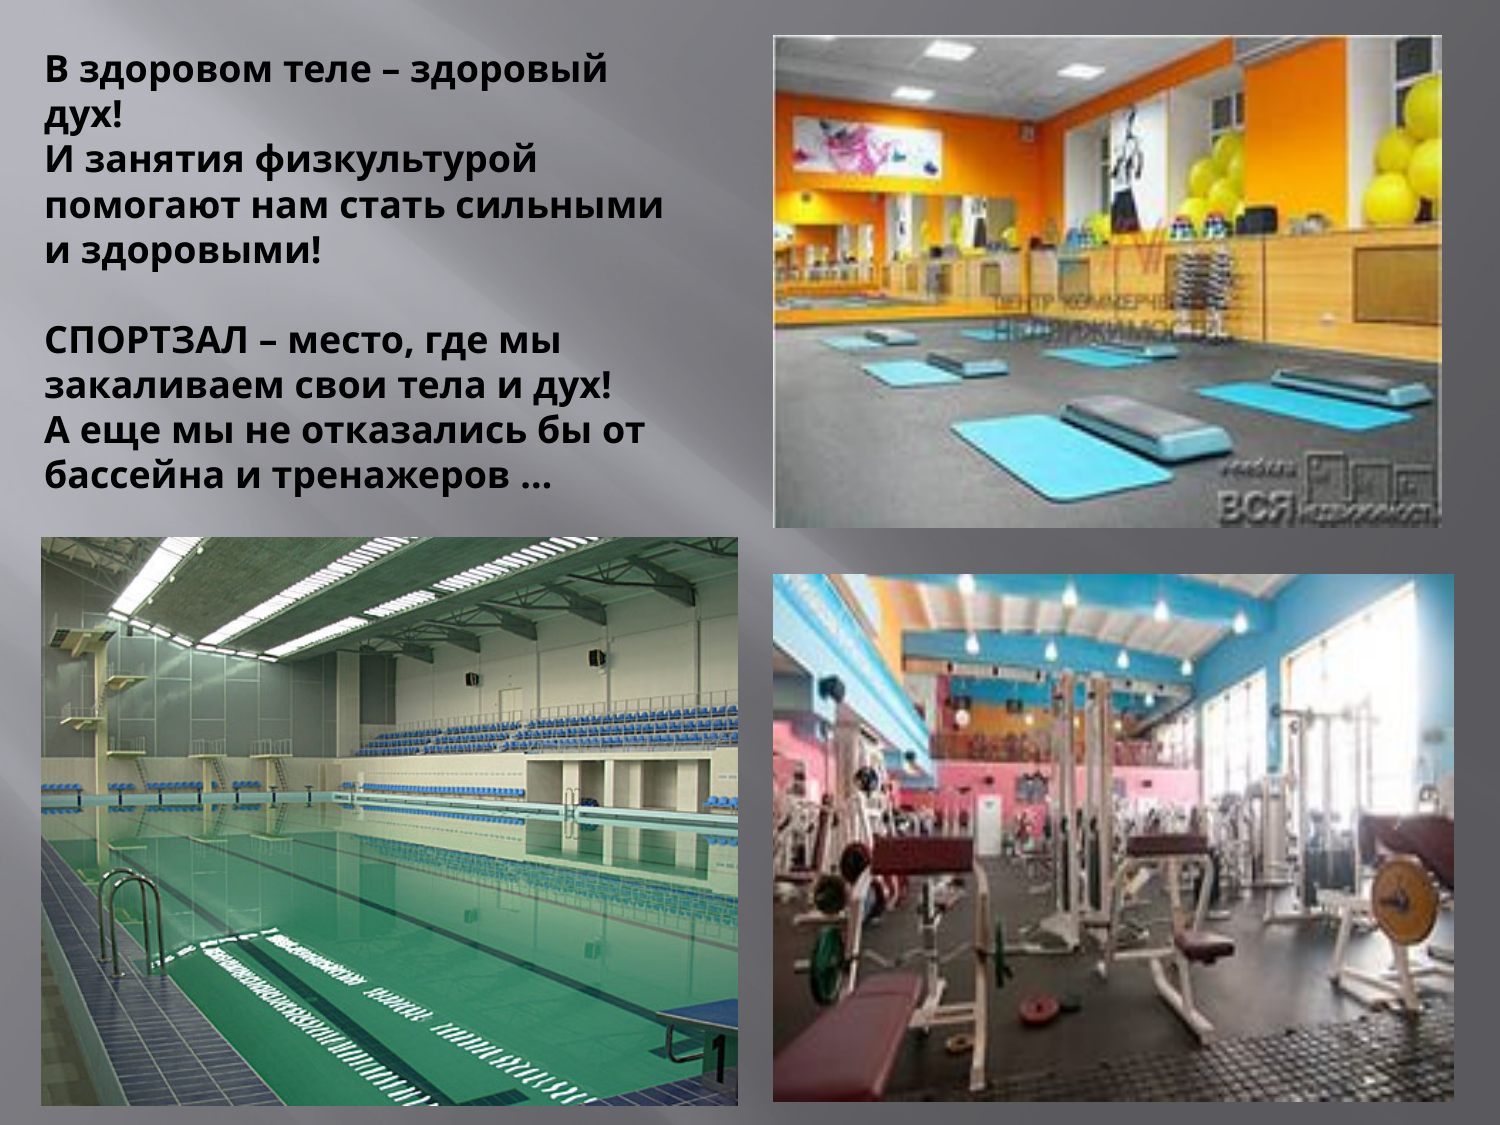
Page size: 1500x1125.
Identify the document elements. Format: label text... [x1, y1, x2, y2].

picture [773, 34, 1442, 528]
title В здоровом теле – здоровый дух! И занятия физкультурой помогают нам стать сильными и здоровыми! СПОРТЗАЛ – место, где мы закаливаем свои тела и дух! А еще мы не отказались бы от бассейна и тренажеров … [29, 35, 703, 551]
picture [40, 536, 739, 1107]
list [75, 262, 1425, 573]
picture [773, 573, 1454, 1102]
